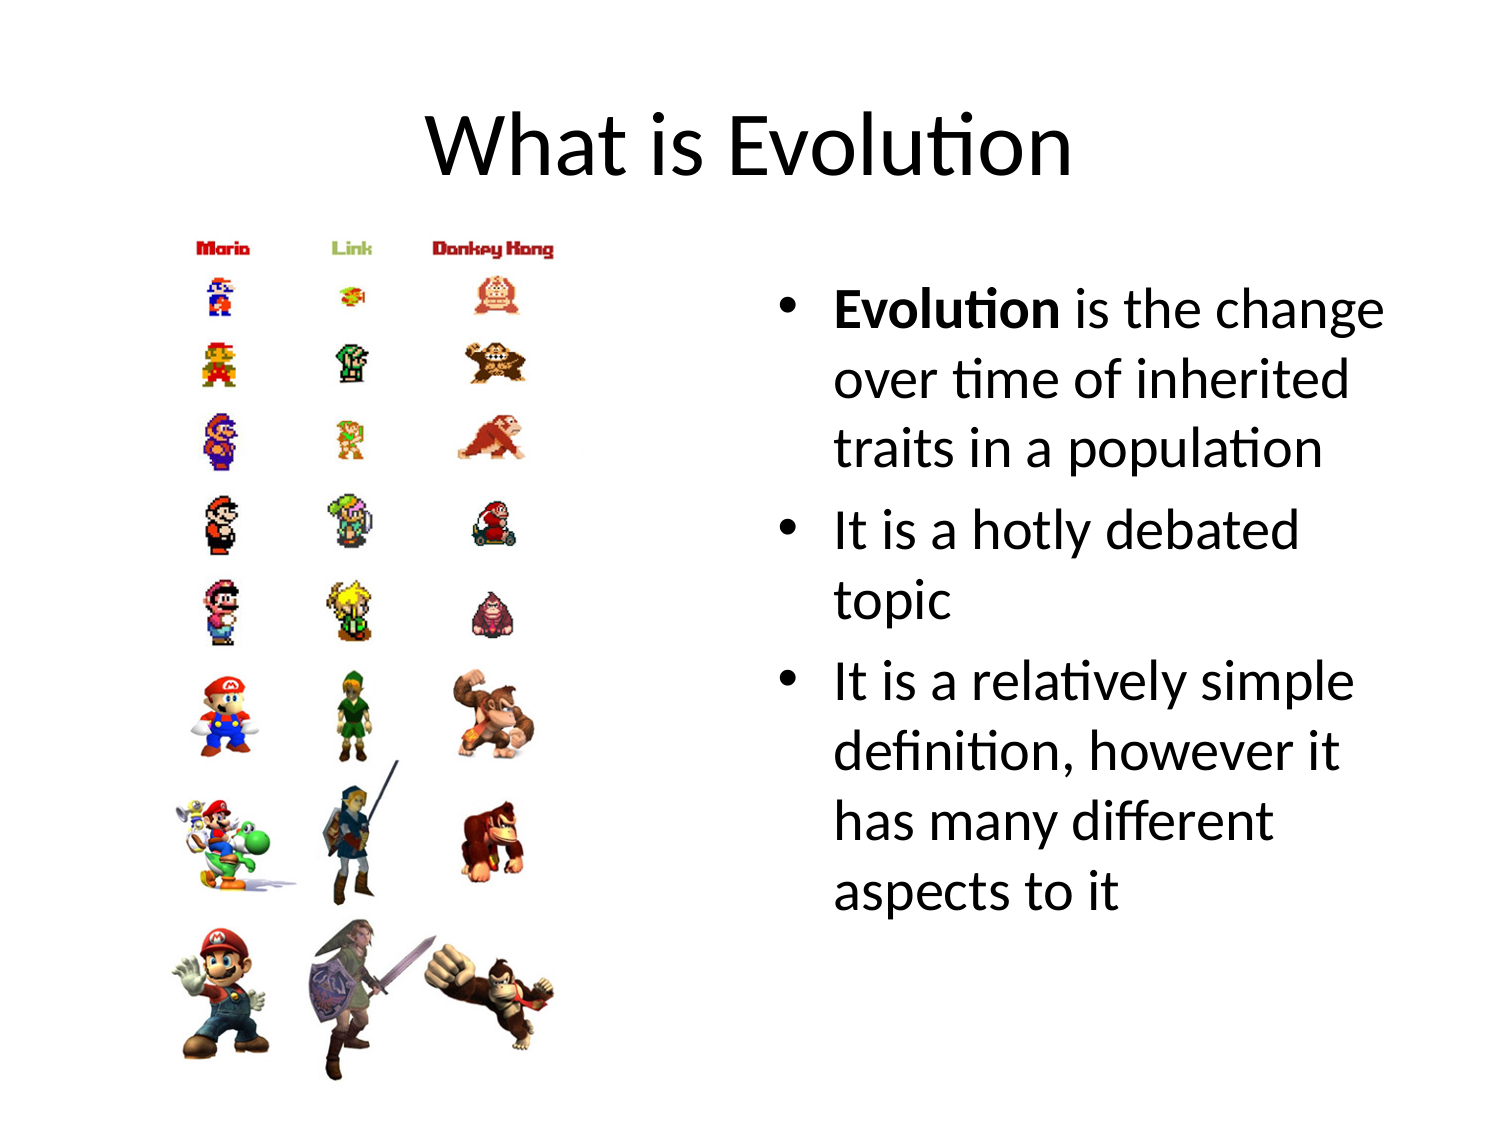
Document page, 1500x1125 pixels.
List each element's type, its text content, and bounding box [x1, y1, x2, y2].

list Evolution is the change over time of inherited traits in a population It is a hotly debated topic It is a relatively simple definition, however it has many different aspects to it [762, 262, 1425, 1005]
title What is Evolution [75, 45, 1425, 233]
picture [149, 224, 588, 1088]
